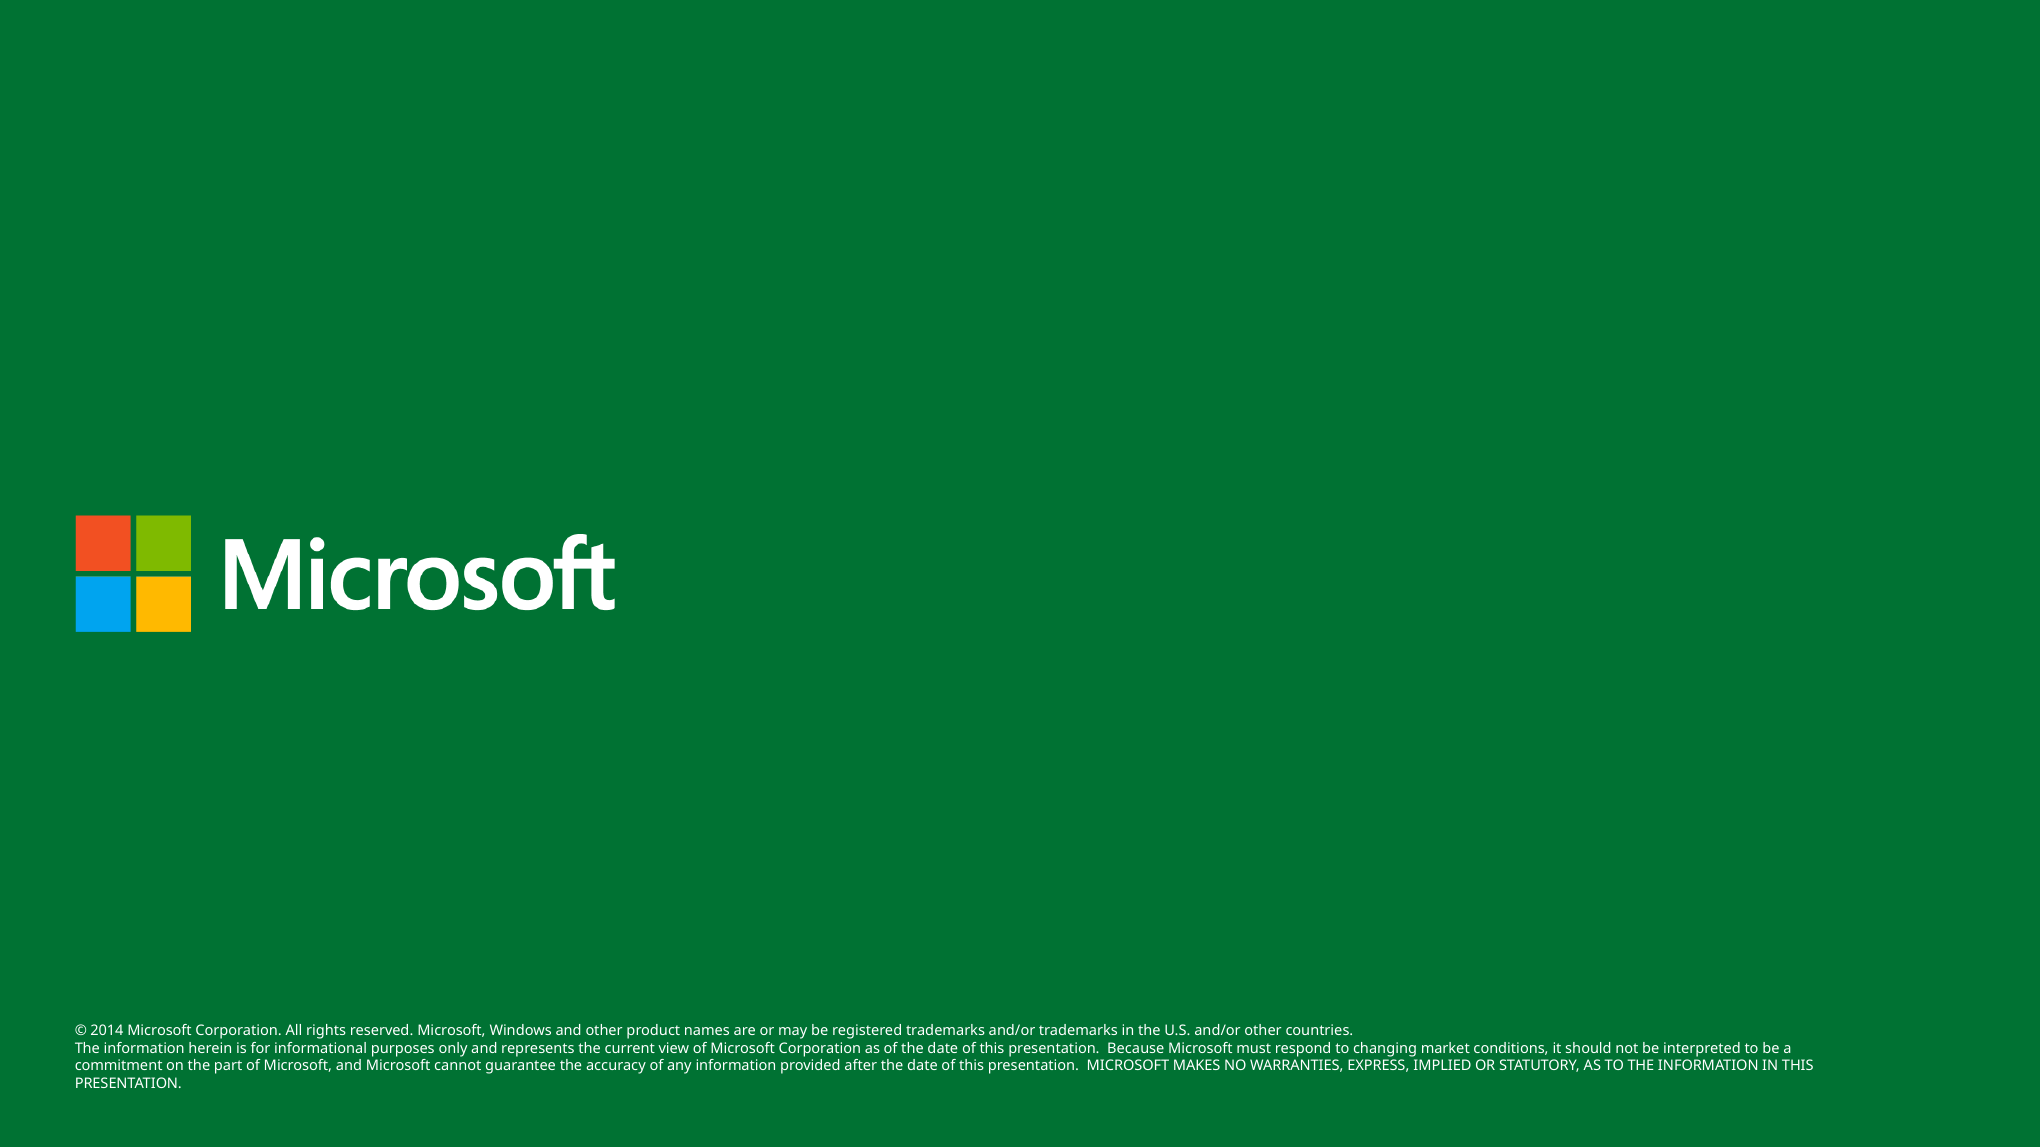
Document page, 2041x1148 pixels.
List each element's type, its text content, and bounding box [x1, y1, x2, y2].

picture [75, 515, 616, 632]
text_box © 2014 Microsoft Corporation. All rights reserved. Microsoft, Windows and other product names are or may be registered trademarks and/or trademarks in the U.S. and/or other countries. The information herein is for informational purposes only and represents the current view of Microsoft Corporation as of the date of this presentation. Because Microsoft must respond to changing market conditions, it should not be interpreted to be a commitment on the part of Microsoft, and Microsoft cannot guarantee the accuracy of any information provided after the date of this presentation. MICROSOFT MAKES NO WARRANTIES, EXPRESS, IMPLIED OR STATUTORY, AS TO THE INFORMATION IN THIS PRESENTATION. [44, 997, 1845, 1115]
